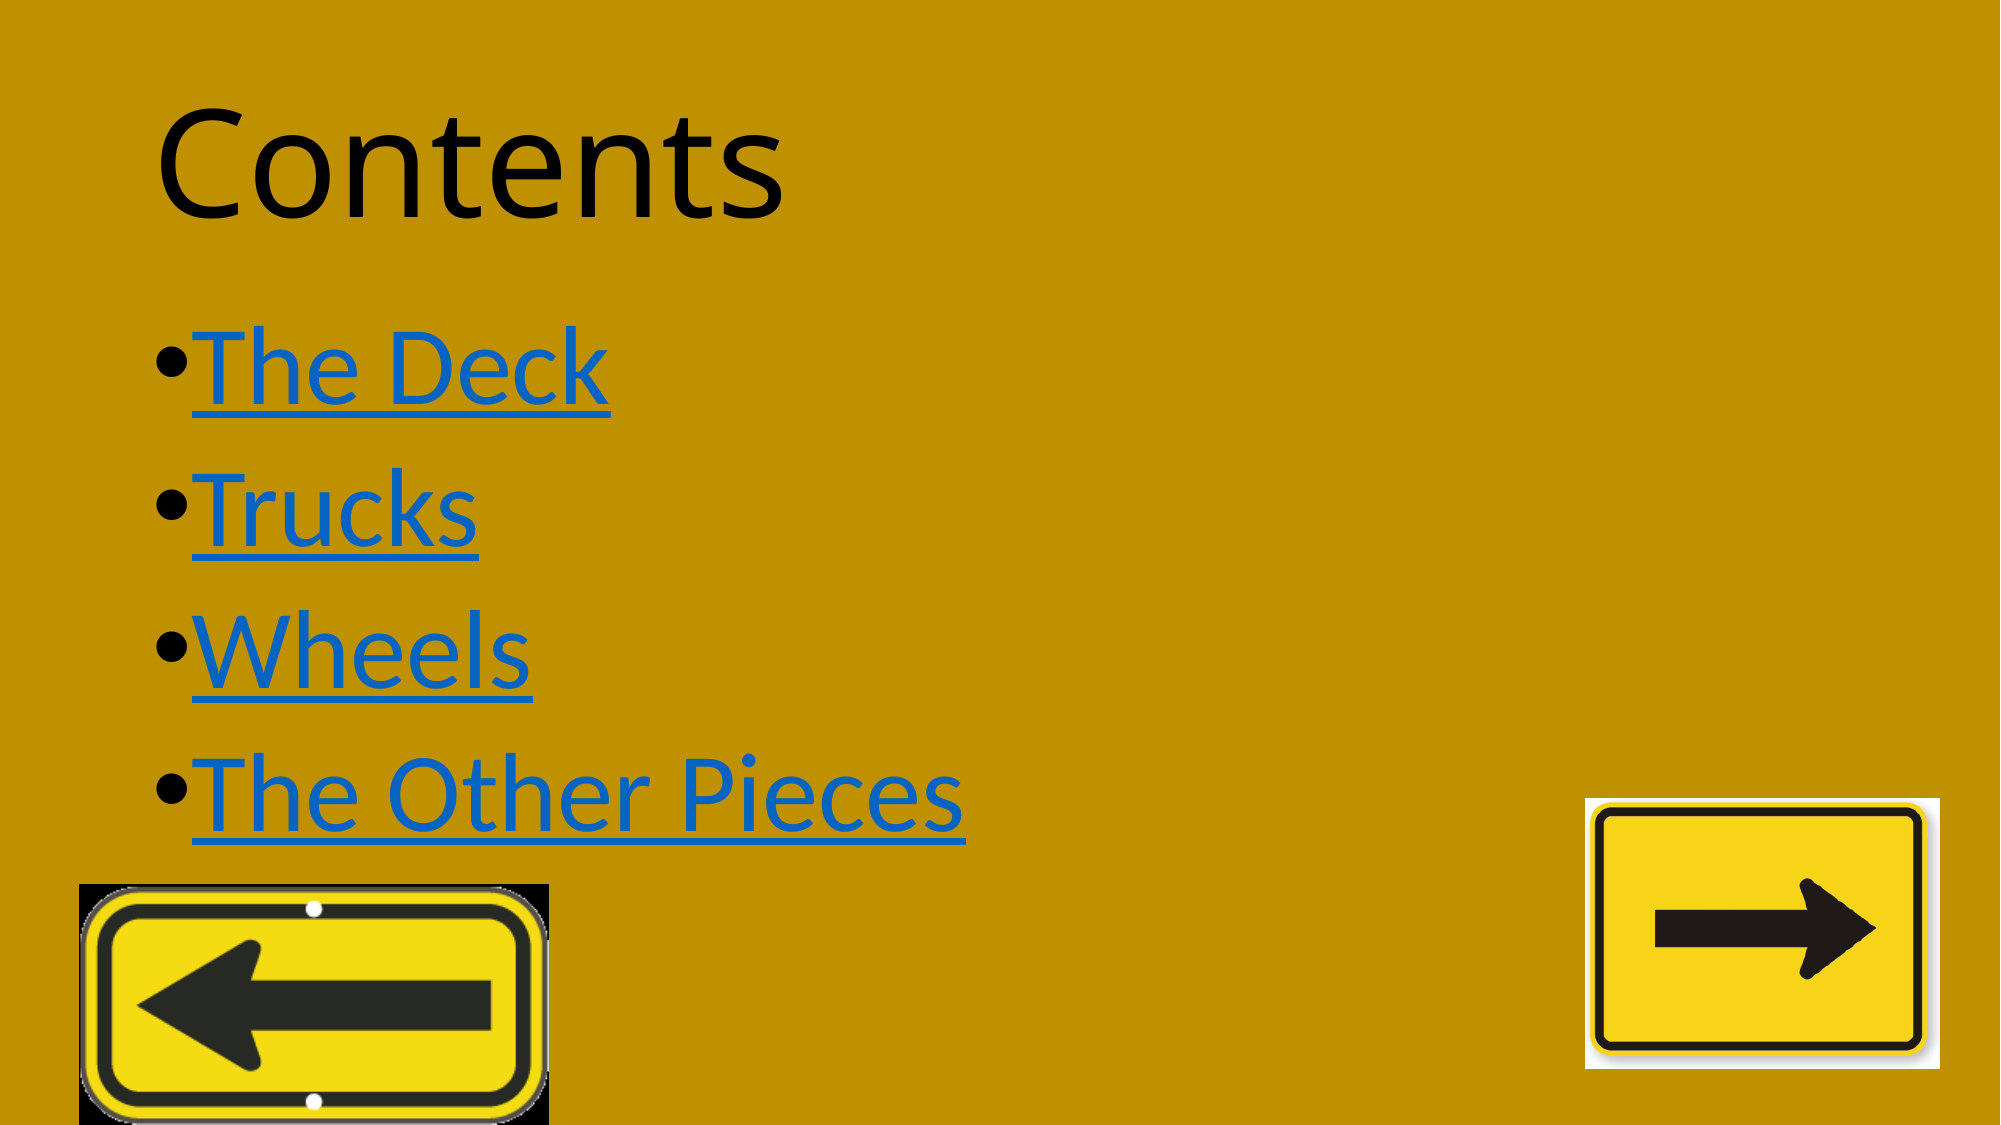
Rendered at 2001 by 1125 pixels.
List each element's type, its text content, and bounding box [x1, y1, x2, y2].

picture [79, 884, 549, 1125]
list The Deck Trucks Wheels The Other Pieces [137, 299, 1863, 1014]
picture [1585, 798, 1940, 1069]
title Contents [137, 59, 1863, 278]
